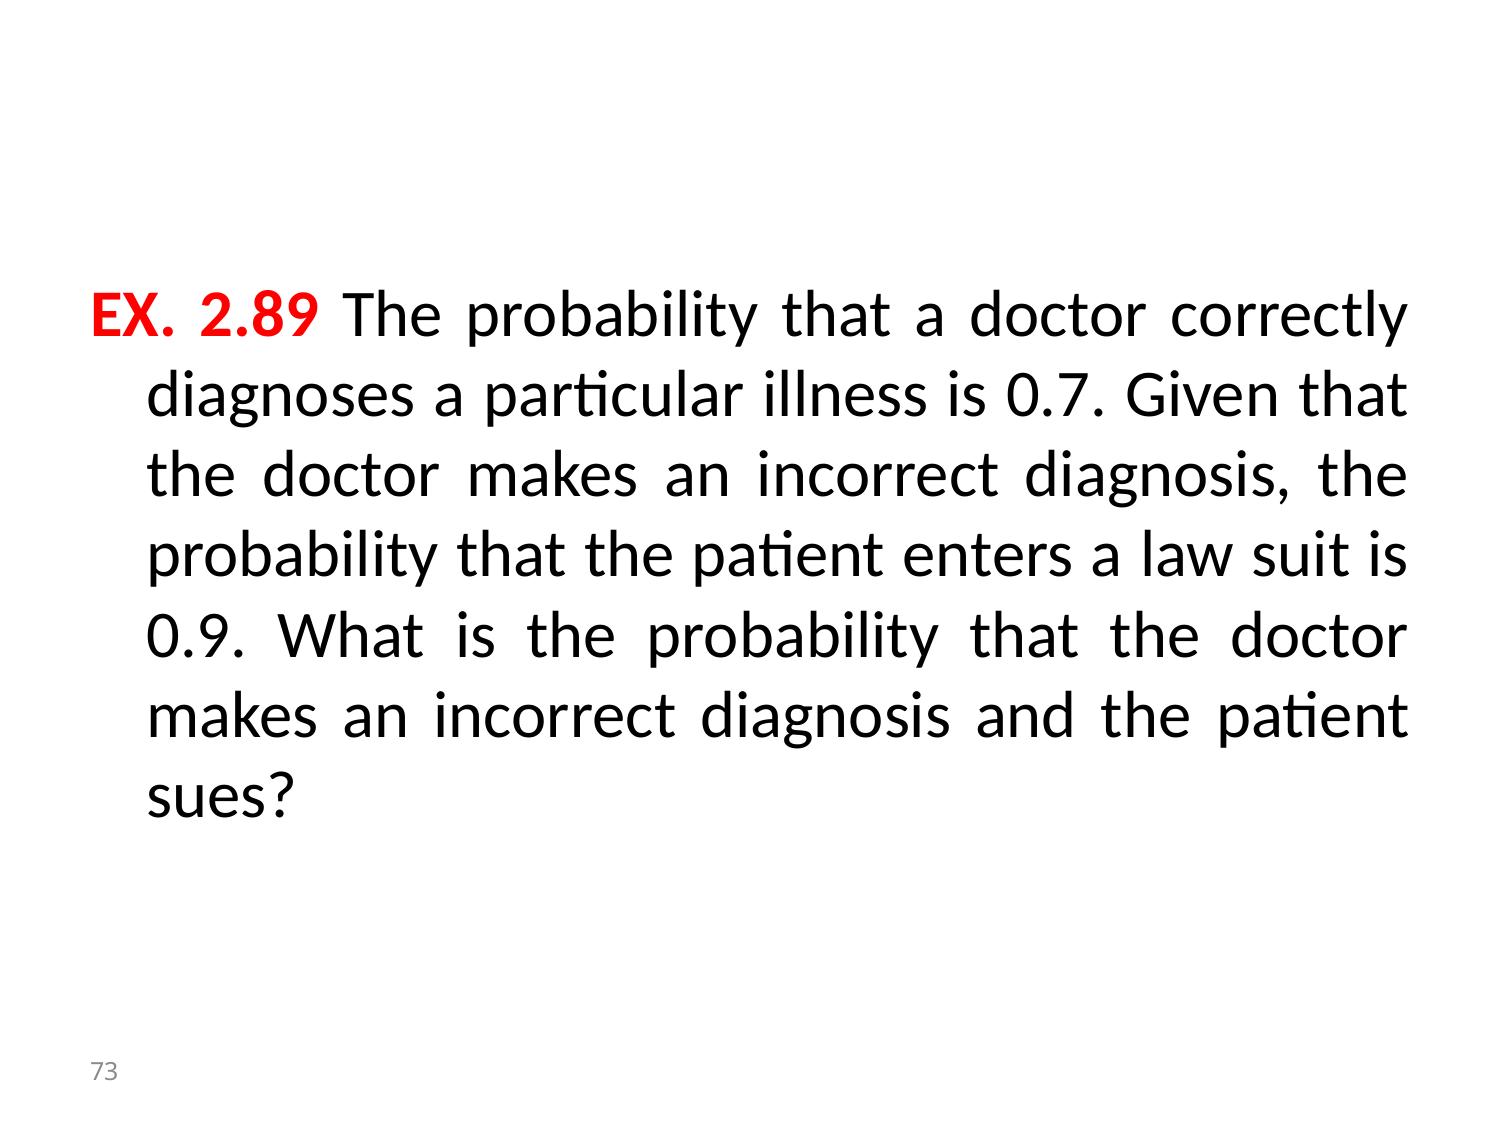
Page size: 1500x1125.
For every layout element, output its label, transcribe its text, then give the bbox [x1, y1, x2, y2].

list EX. 2.89 The probability that a doctor correctly diagnoses a particular illness is 0.7. Given that the doctor makes an incorrect diagnosis, the probability that the patient enters a law suit is 0.9. What is the probability that the doctor makes an incorrect diagnosis and the patient sues? [75, 262, 1425, 1005]
slide_number 73 [75, 1042, 425, 1103]
